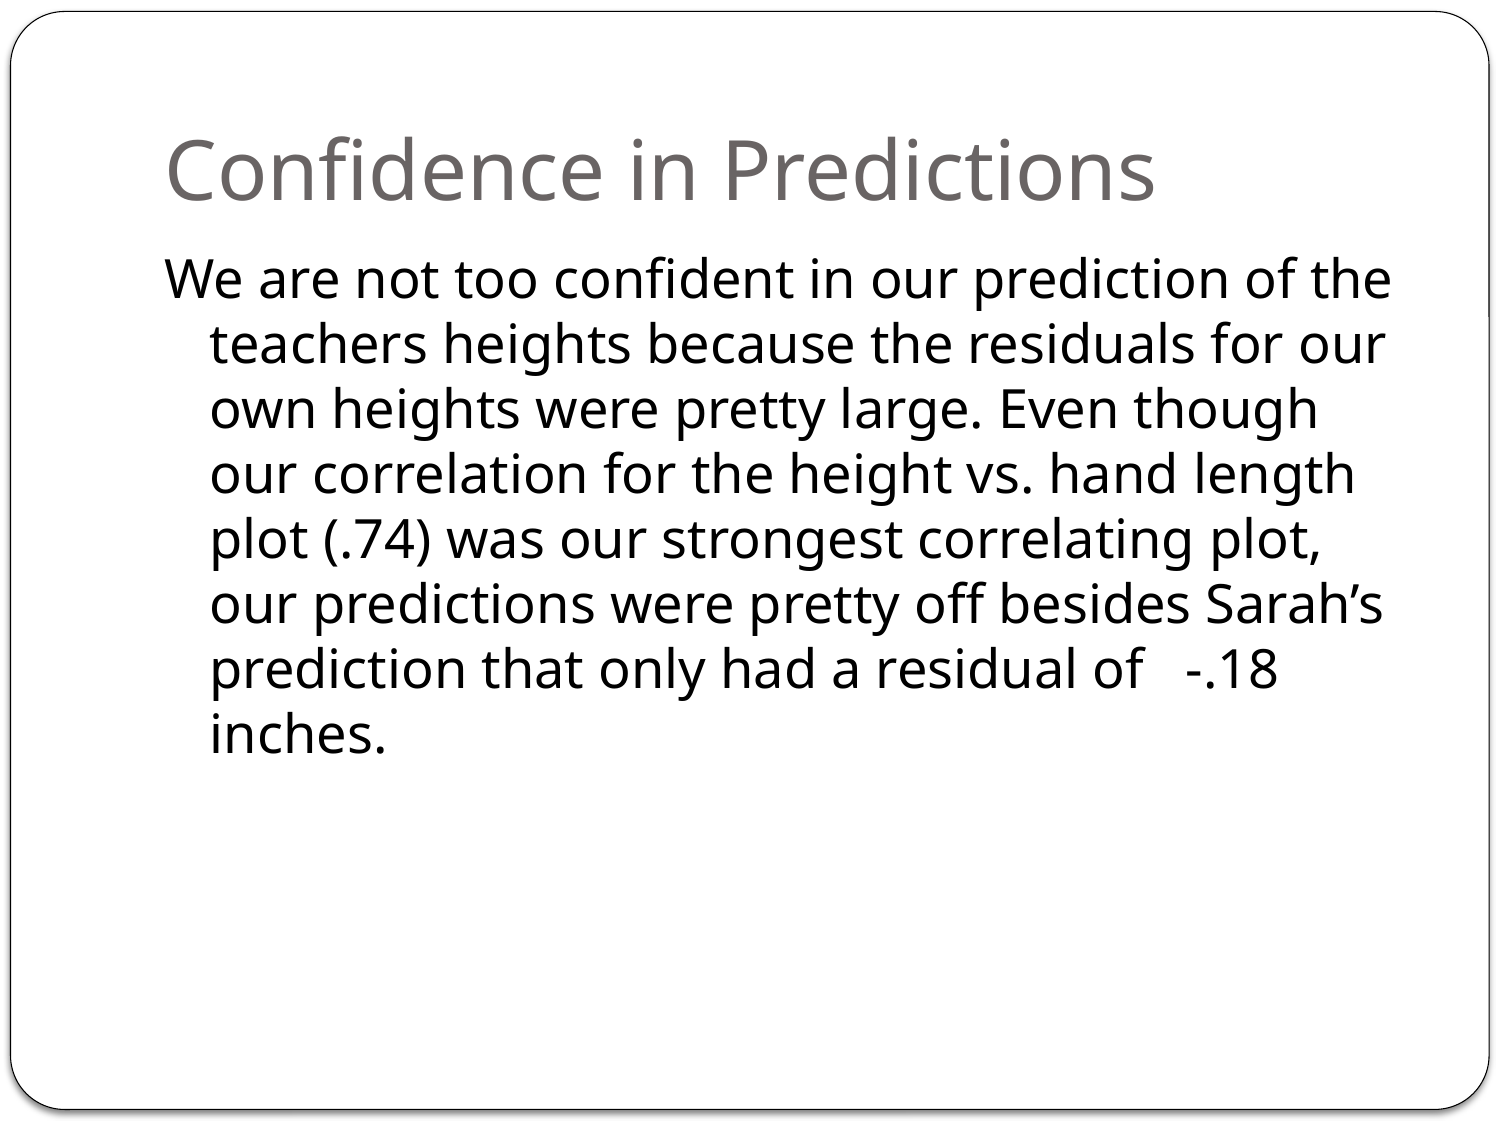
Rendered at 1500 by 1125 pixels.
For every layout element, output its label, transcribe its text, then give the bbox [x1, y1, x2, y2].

title Confidence in Predictions [150, 45, 1425, 233]
list We are not too confident in our prediction of the teachers heights because the residuals for our own heights were pretty large. Even though our correlation for the height vs. hand length plot (.74) was our strongest correlating plot, our predictions were pretty off besides Sarah’s prediction that only had a residual of -.18 inches. [150, 237, 1425, 988]
